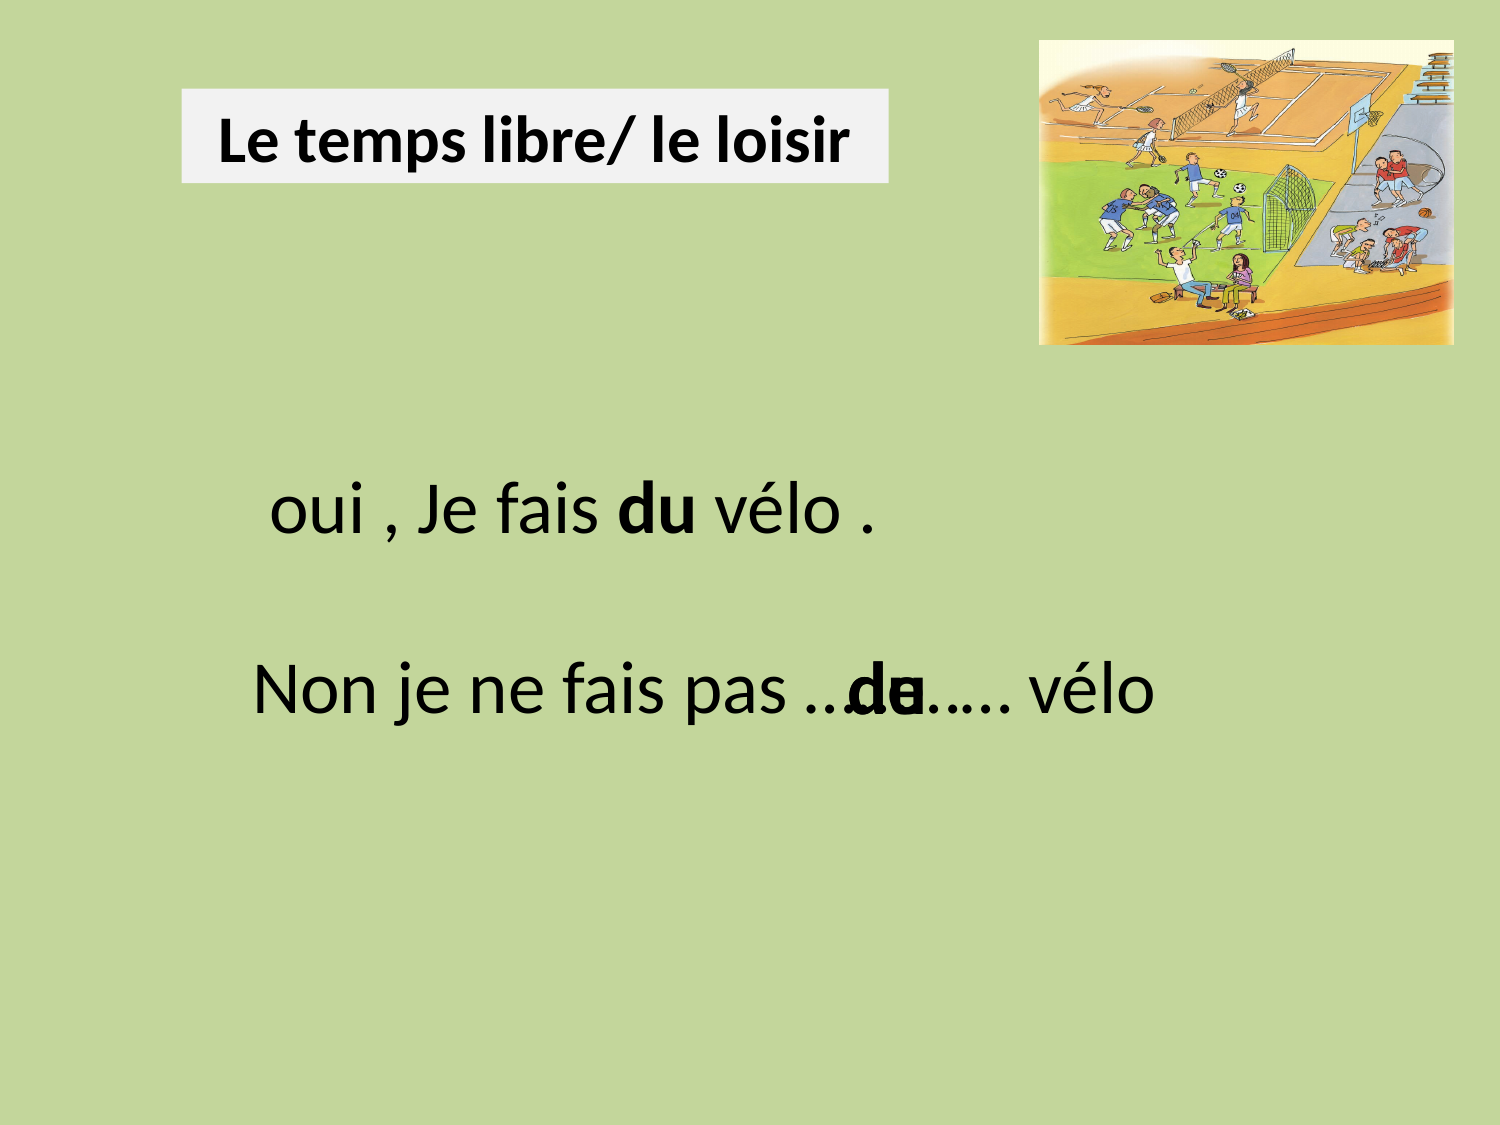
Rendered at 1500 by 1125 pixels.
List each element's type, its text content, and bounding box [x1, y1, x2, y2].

text_box Le temps libre/ le loisir [181, 88, 889, 184]
picture [1039, 40, 1454, 345]
text_box oui , Je fais du vélo . Non je ne fais pas ………… vélo [237, 450, 1216, 736]
text_box de [833, 632, 983, 738]
